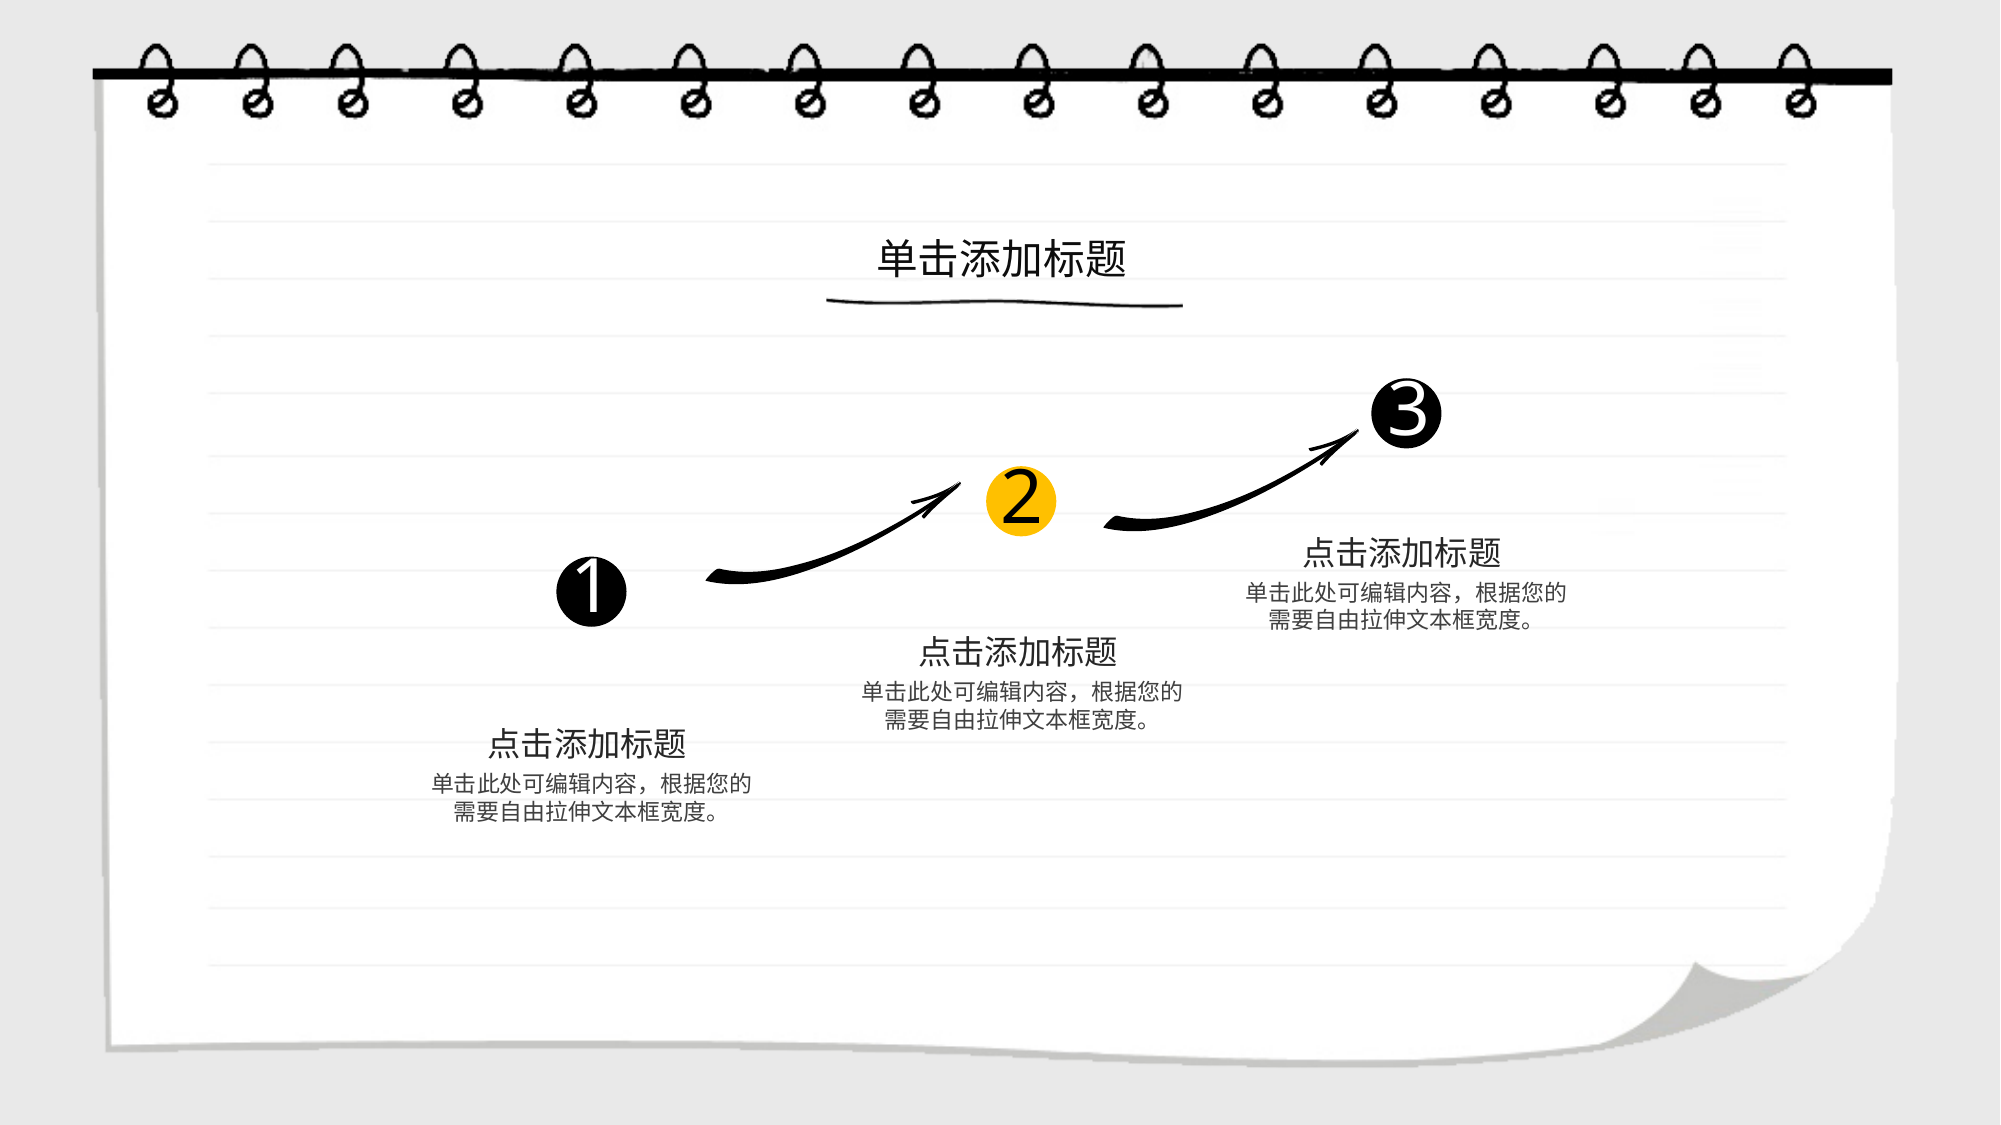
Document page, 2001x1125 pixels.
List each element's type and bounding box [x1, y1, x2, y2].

picture [49, 17, 1935, 1106]
text_box [555, 353, 1442, 636]
text_box [843, 624, 1203, 742]
text_box [412, 715, 772, 834]
text_box [826, 225, 1183, 321]
text_box [1226, 524, 1586, 642]
